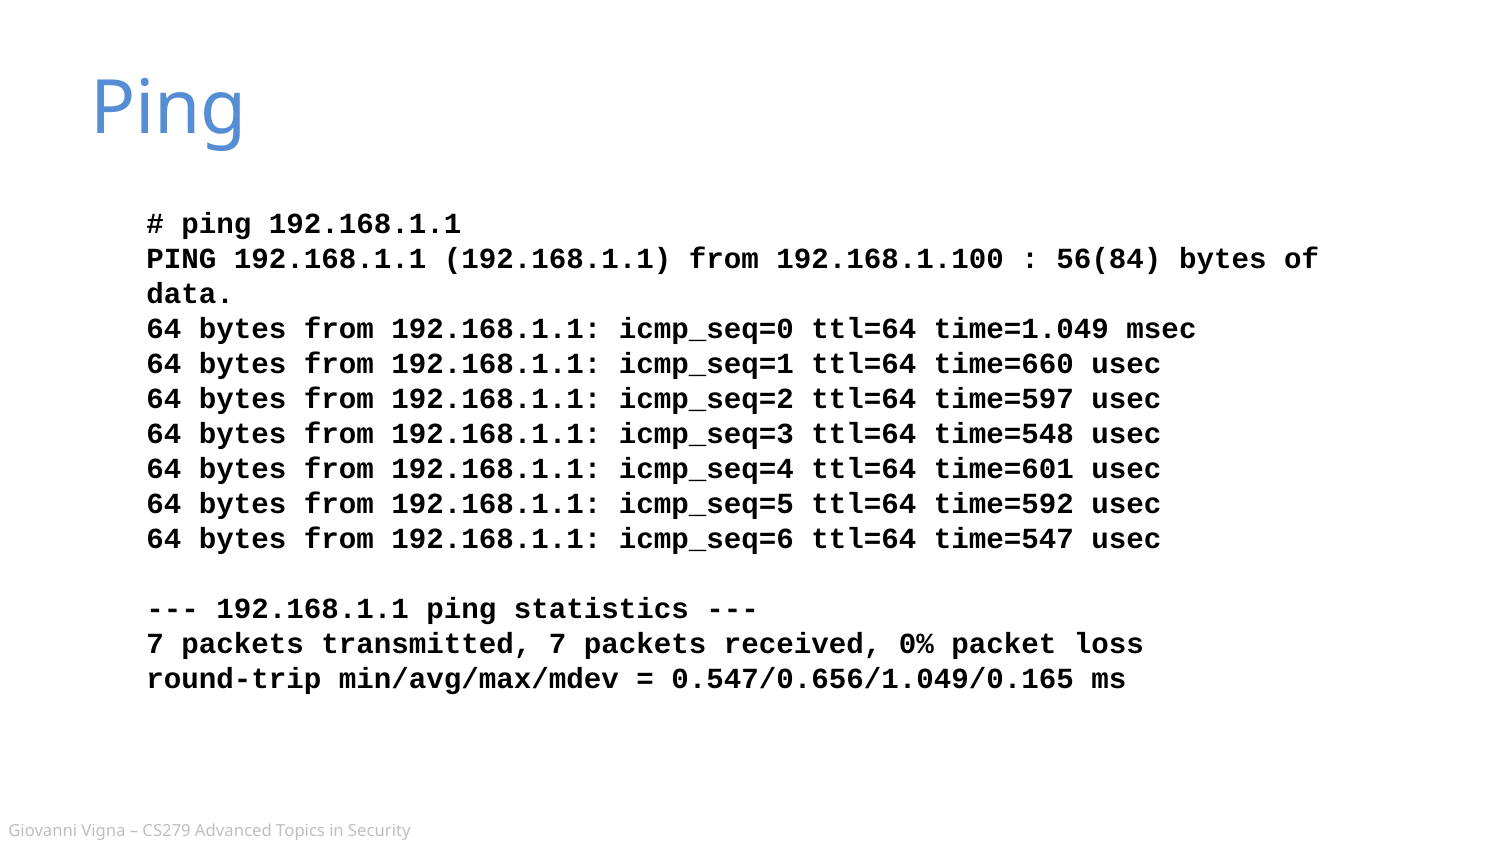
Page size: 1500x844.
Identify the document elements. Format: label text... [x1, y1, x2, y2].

title Ping [75, 33, 1425, 175]
list # ping 192.168.1.1 PING 192.168.1.1 (192.168.1.1) from 192.168.1.100 : 56(84) bytes of data. 64 bytes from 192.168.1.1: icmp_seq=0 ttl=64 time=1.049 msec 64 bytes from 192.168.1.1: icmp_seq=1 ttl=64 time=660 usec 64 bytes from 192.168.1.1: icmp_seq=2 ttl=64 time=597 usec 64 bytes from 192.168.1.1: icmp_seq=3 ttl=64 time=548 usec 64 bytes from 192.168.1.1: icmp_seq=4 ttl=64 time=601 usec 64 bytes from 192.168.1.1: icmp_seq=5 ttl=64 time=592 usec 64 bytes from 192.168.1.1: icmp_seq=6 ttl=64 time=547 usec --- 192.168.1.1 ping statistics --- 7 packets transmitted, 7 packets received, 0% packet loss round-trip min/avg/max/mdev = 0.547/0.656/1.049/0.165 ms [75, 196, 1425, 813]
